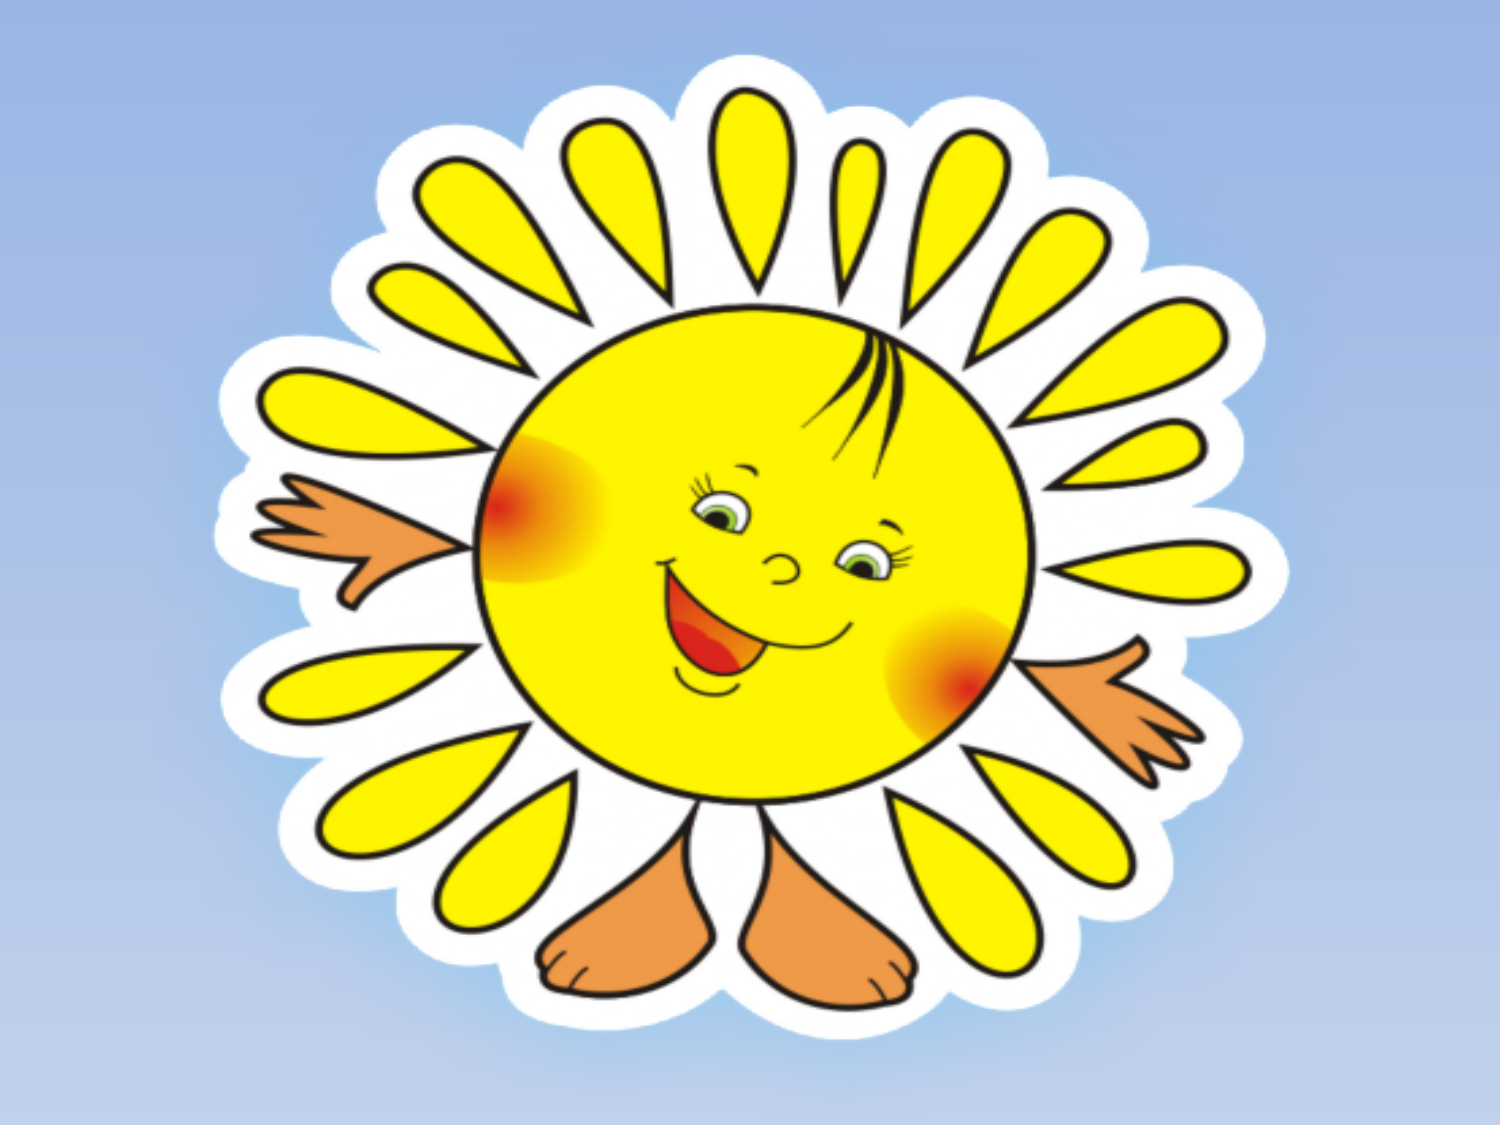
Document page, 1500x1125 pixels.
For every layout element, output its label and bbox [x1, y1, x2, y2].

picture [137, 0, 1376, 1125]
